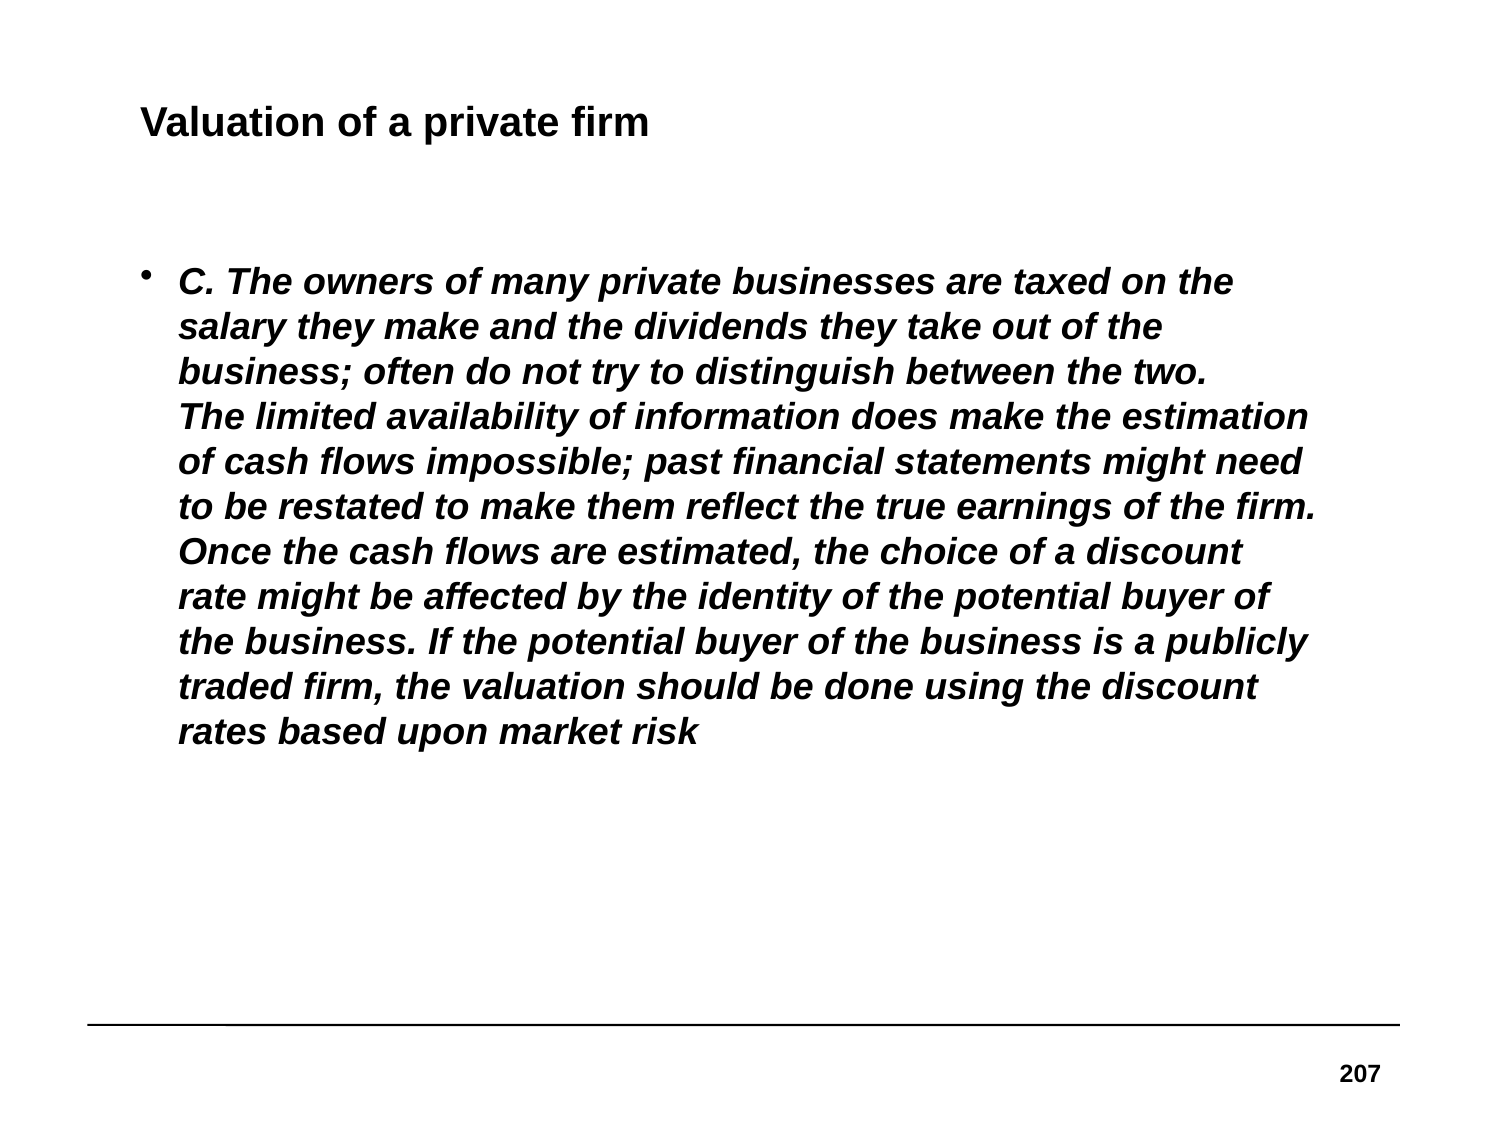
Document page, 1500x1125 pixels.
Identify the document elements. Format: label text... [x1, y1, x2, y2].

title Valuation of a private firm [125, 87, 1375, 225]
list C. The owners of many private businesses are taxed on the salary they make and the dividends they take out of the business; often do not try to distinguish between the two. The limited availability of information does make the estimation of cash flows impossible; past financial statements might need to be restated to make them reflect the true earnings of the firm. Once the cash flows are estimated, the choice of a discount rate might be affected by the identity of the potential buyer of the business. If the potential buyer of the business is a publicly traded firm, the valuation should be done using the discount rates based upon market risk [125, 249, 1338, 1000]
